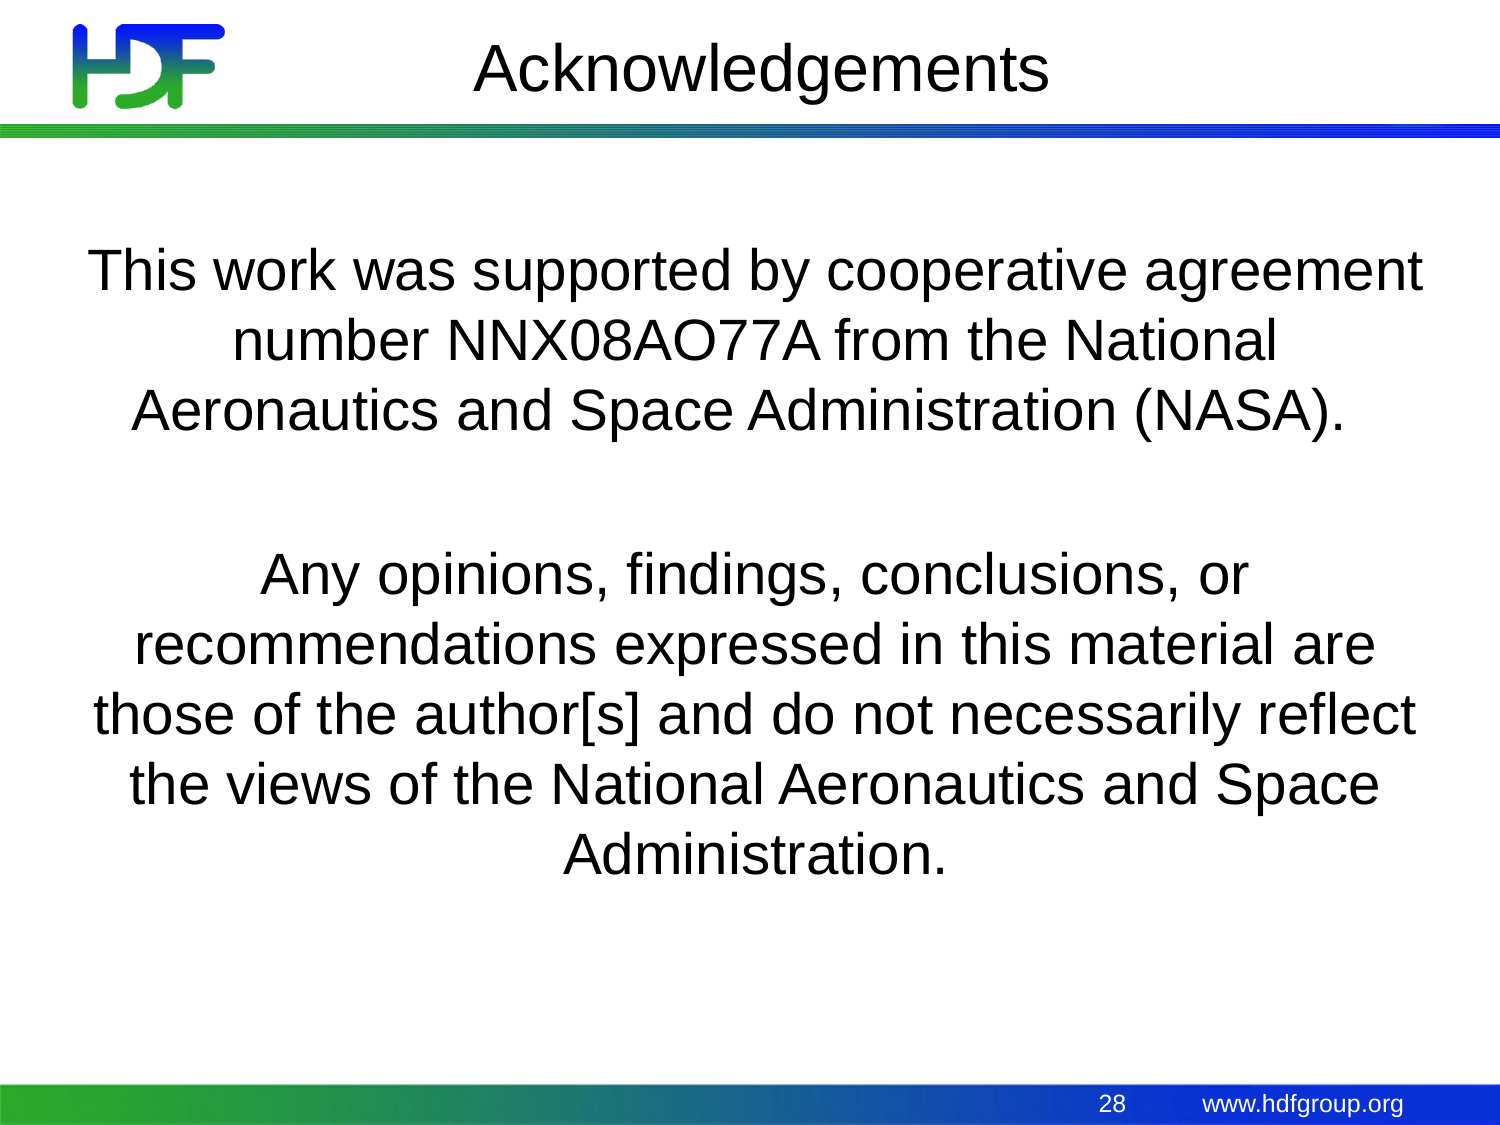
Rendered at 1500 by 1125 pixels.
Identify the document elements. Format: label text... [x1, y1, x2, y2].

list This work was supported by cooperative agreement number NNX08AO77A from the National Aeronautics and Space Administration (NASA). Any opinions, findings, conclusions, or recommendations expressed in this material are those of the author[s] and do not necessarily reflect the views of the National Aeronautics and Space Administration. [62, 224, 1451, 1125]
picture [0, 0, 1500, 1125]
title Acknowledgements [187, 24, 1338, 113]
slide_number 28 [1049, 1087, 1176, 1125]
